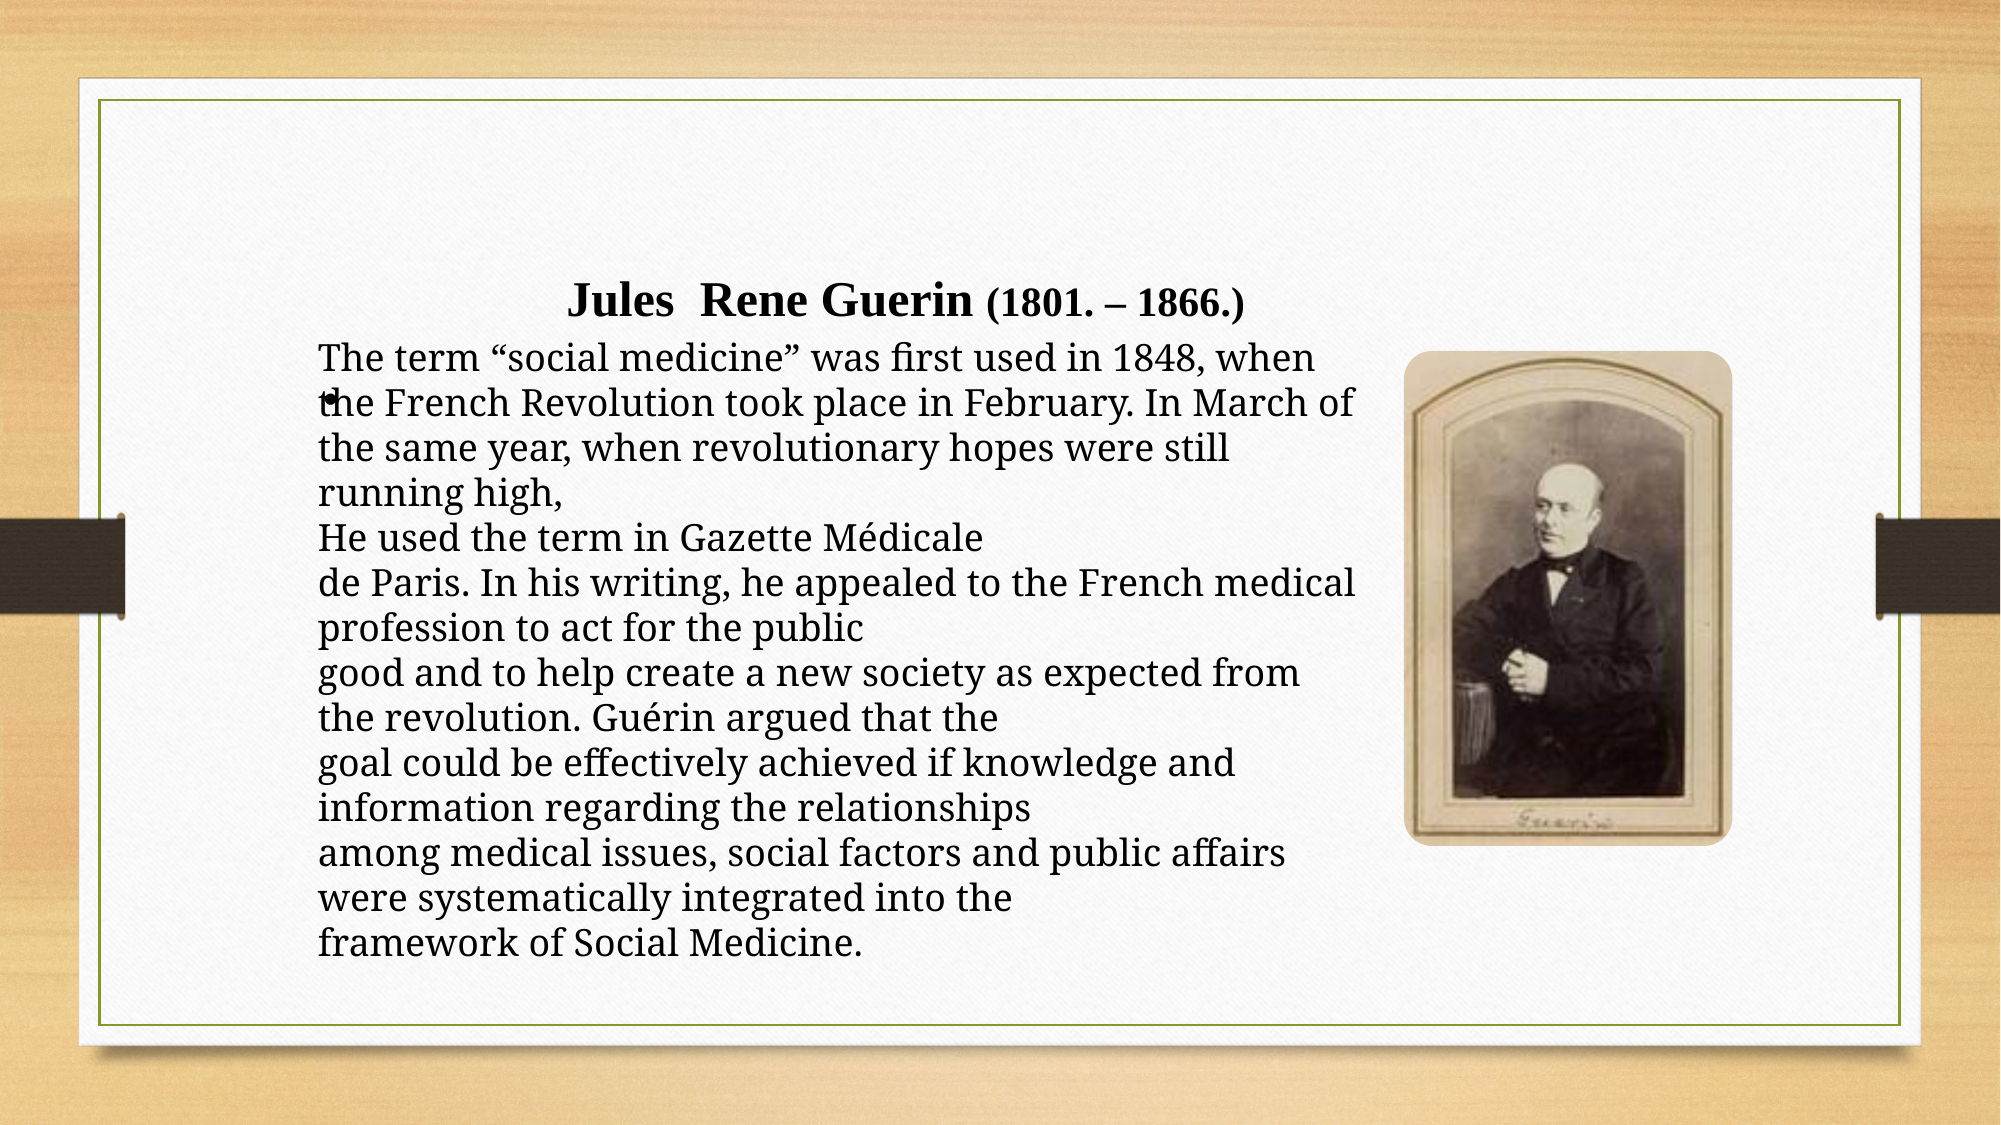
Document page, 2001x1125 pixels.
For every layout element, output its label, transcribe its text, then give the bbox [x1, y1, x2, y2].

text_box [308, 267, 1375, 326]
text_box [631, 73, 1827, 148]
text_box The term “social medicine” was first used in 1848, when the French Revolution took place in February. In March of the same year, when revolutionary hopes were still running high, He used the term in Gazette Médicale de Paris. In his writing, he appealed to the French medical profession to act for the public good and to help create a new society as expected from the revolution. Guérin argued that the goal could be effectively achieved if knowledge and information regarding the relationships among medical issues, social factors and public affairs were systematically integrated into the framework of Social Medicine. [303, 326, 1375, 972]
text_box Jules Rene Guerin (1801. – 1866.) [313, 199, 1486, 334]
picture [0, 0, 2001, 1125]
